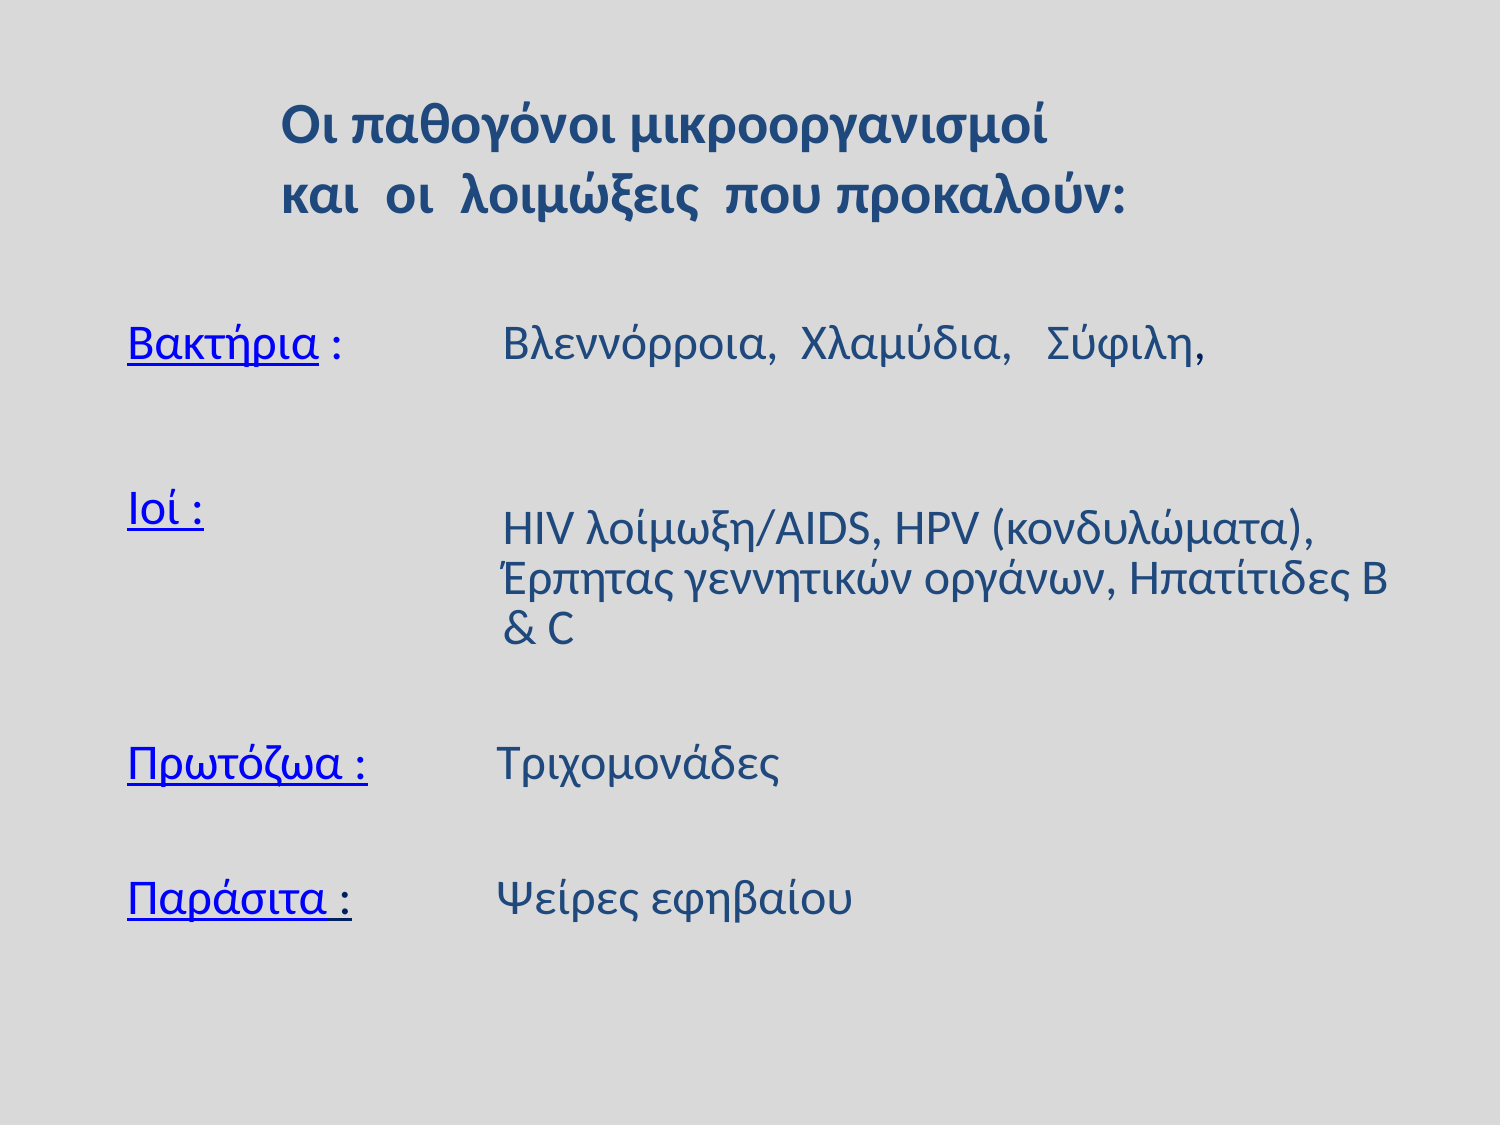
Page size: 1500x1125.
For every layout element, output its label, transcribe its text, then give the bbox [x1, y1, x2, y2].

table_header Βλεννόρροια, Χλαμύδια, Σύφιλη, [417, 314, 1441, 480]
table_cell Ιοί : [112, 480, 417, 735]
table_cell Ψείρες εφηβαίου [417, 870, 1441, 970]
table_cell HIV λοίμωξη/AIDS, HPV (κονδυλώματα), Έρπητας γεννητικών οργάνων, Ηπατίτιδες Β & C [417, 480, 1441, 735]
table_header Βακτήρια : [112, 314, 417, 480]
table_cell Παράσιτα : [112, 870, 417, 970]
table_cell Πρωτόζωα : [112, 735, 417, 870]
text_box Οι παθογόνοι μικροοργανισμοί και οι λοιμώξεις που προκαλούν: [253, 78, 1334, 233]
table_cell Τριχομονάδες [417, 735, 1441, 870]
